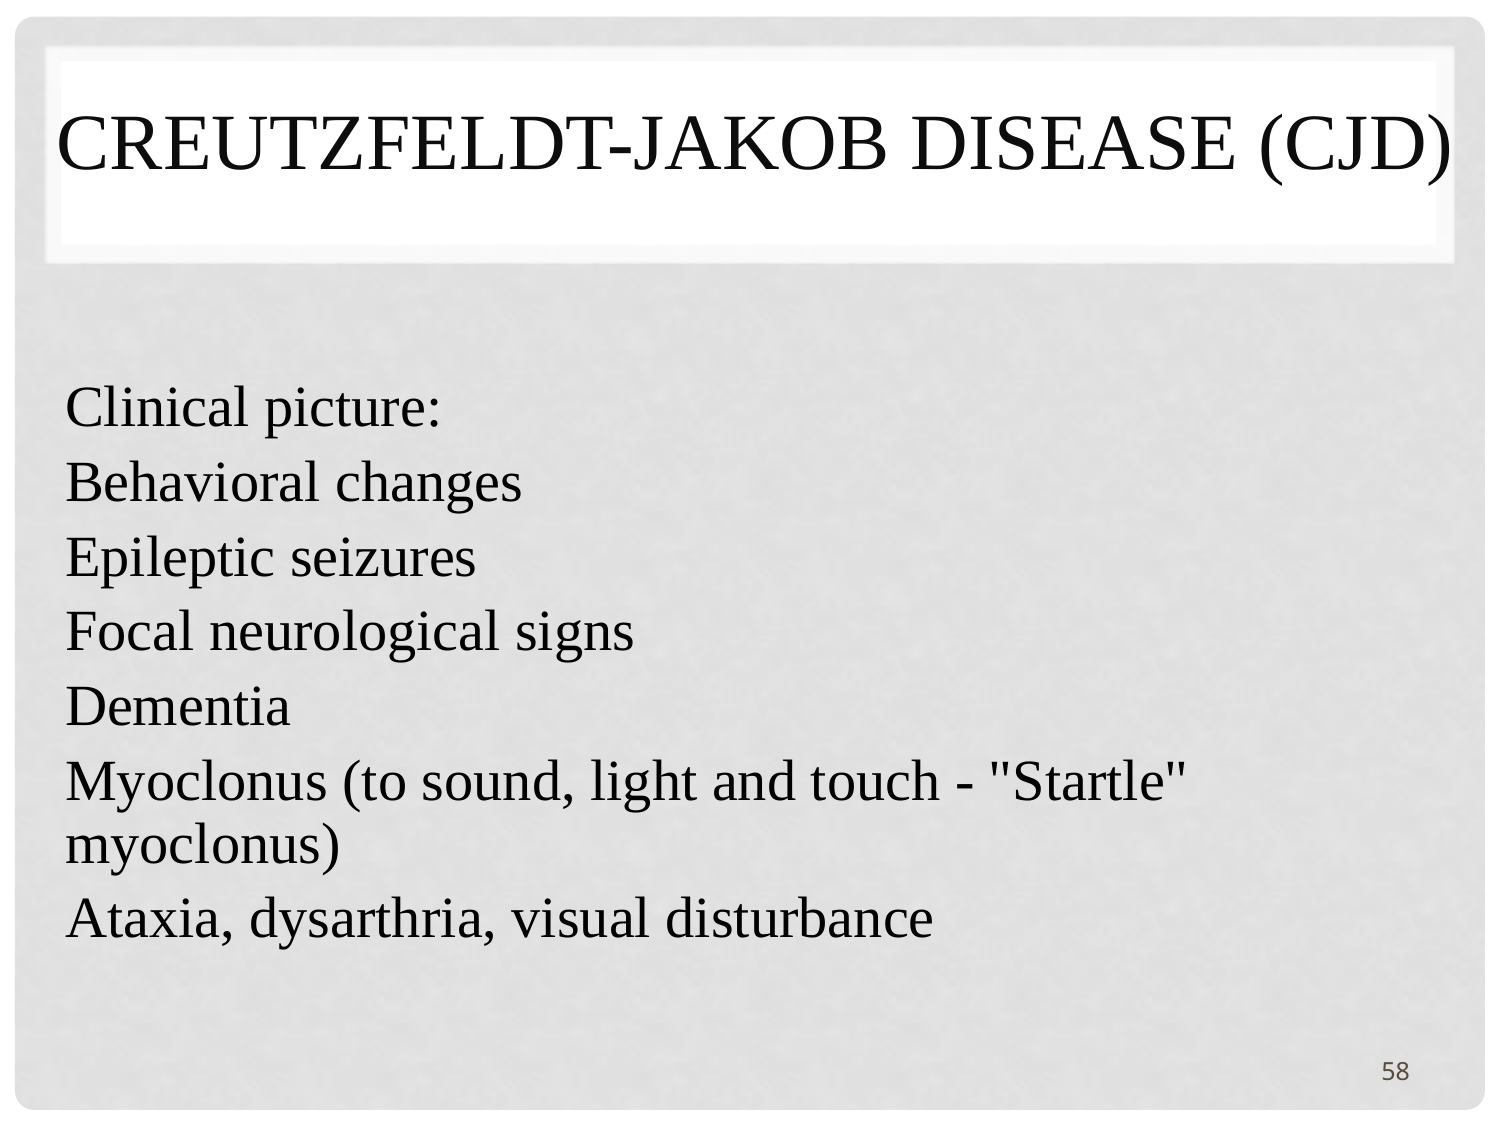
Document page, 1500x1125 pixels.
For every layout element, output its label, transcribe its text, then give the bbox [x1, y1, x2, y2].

text_box Clinical picture: Behavioral changes Epileptic seizures Focal neurological signs Dementia Myoclonus (to sound, light and touch - "Startle" myoclonus) Ataxia, dysarthria, visual disturbance [50, 287, 1471, 1100]
slide_number 58 [1074, 1042, 1425, 1103]
title Creutzfeldt-Jakob disease (CJD) [39, 50, 1471, 238]
